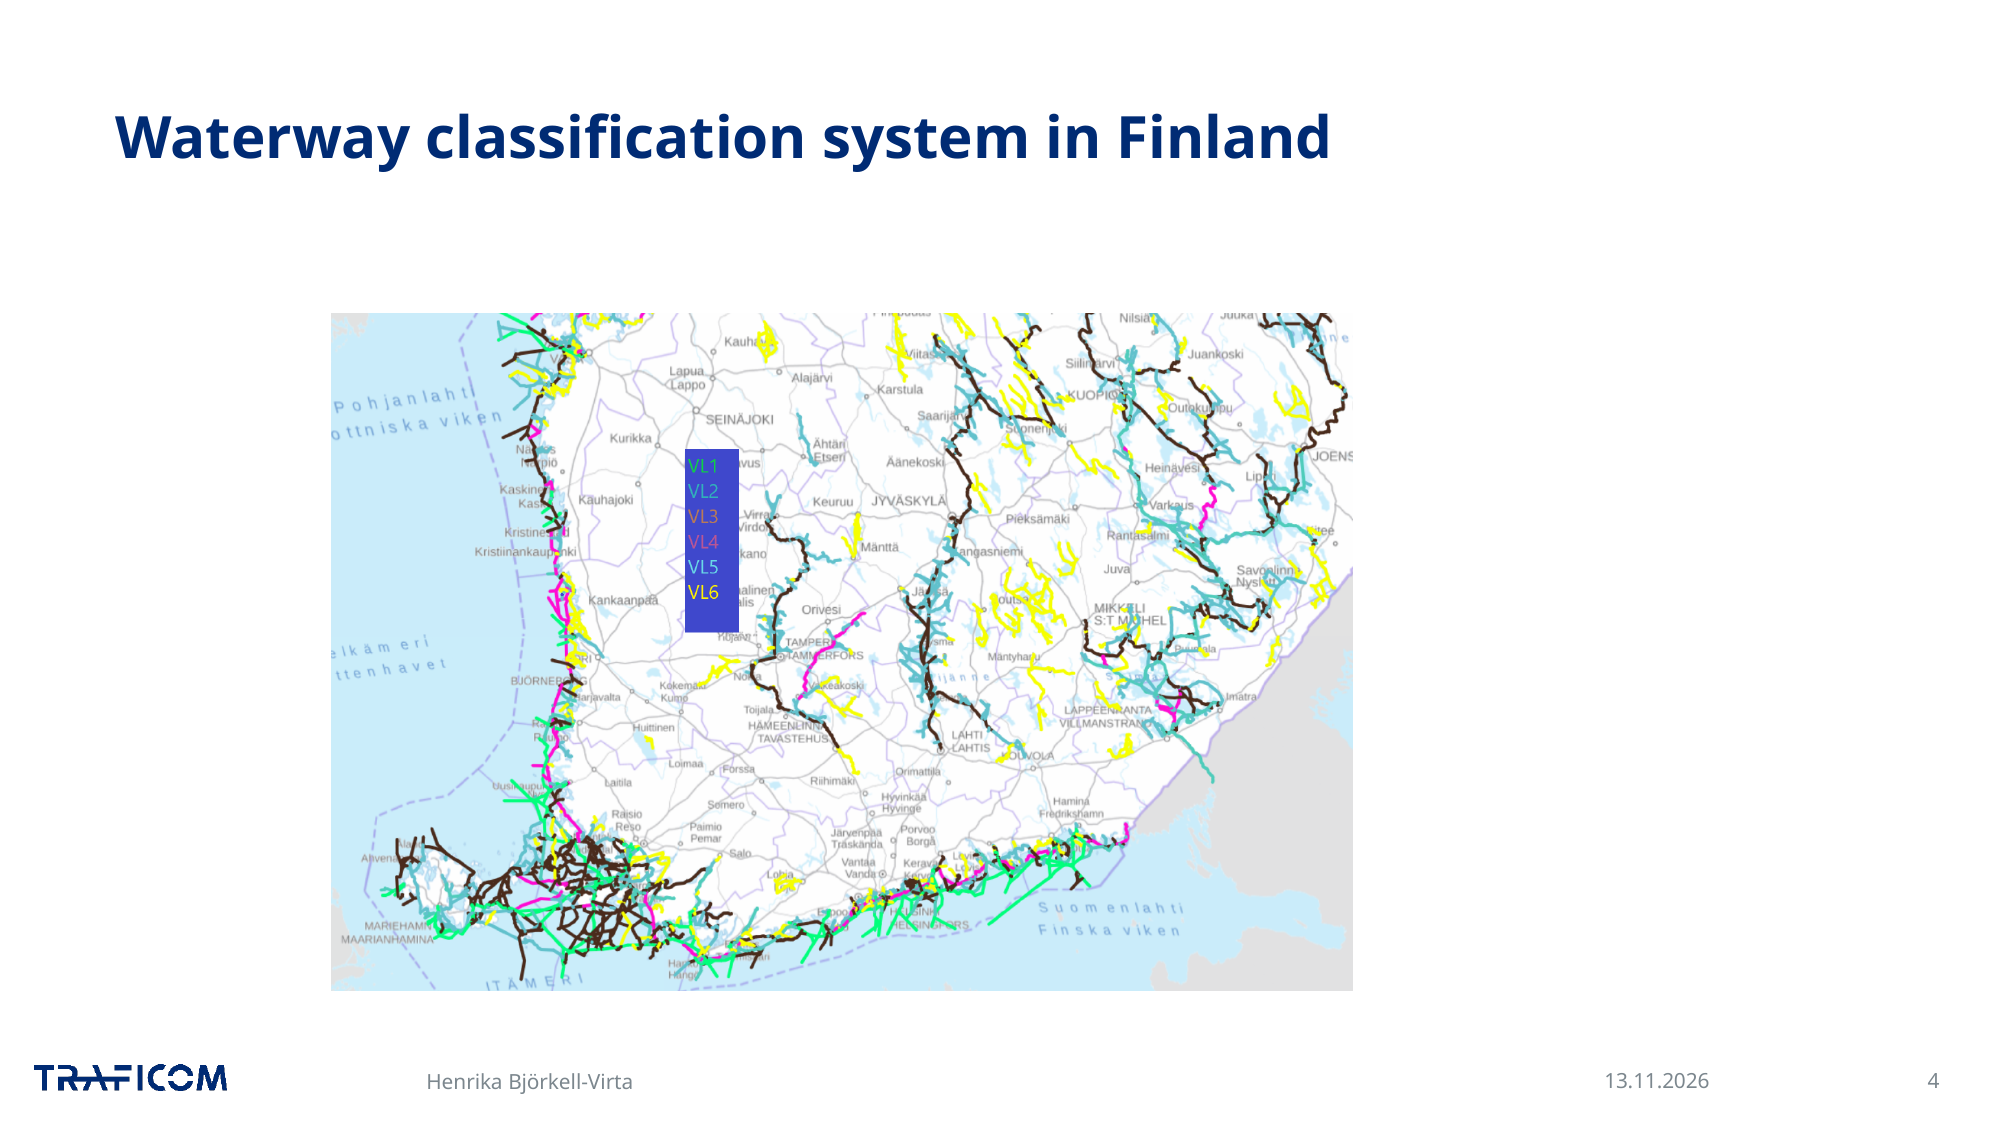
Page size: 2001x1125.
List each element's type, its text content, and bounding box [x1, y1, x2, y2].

title Waterway classification system in Finland [100, 100, 1864, 283]
footer Henrika Björkell-Virta [411, 1060, 1000, 1103]
picture [34, 1064, 227, 1091]
picture [331, 313, 1353, 991]
slide_number 4 [1854, 1060, 1955, 1103]
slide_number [1503, 1060, 1811, 1103]
